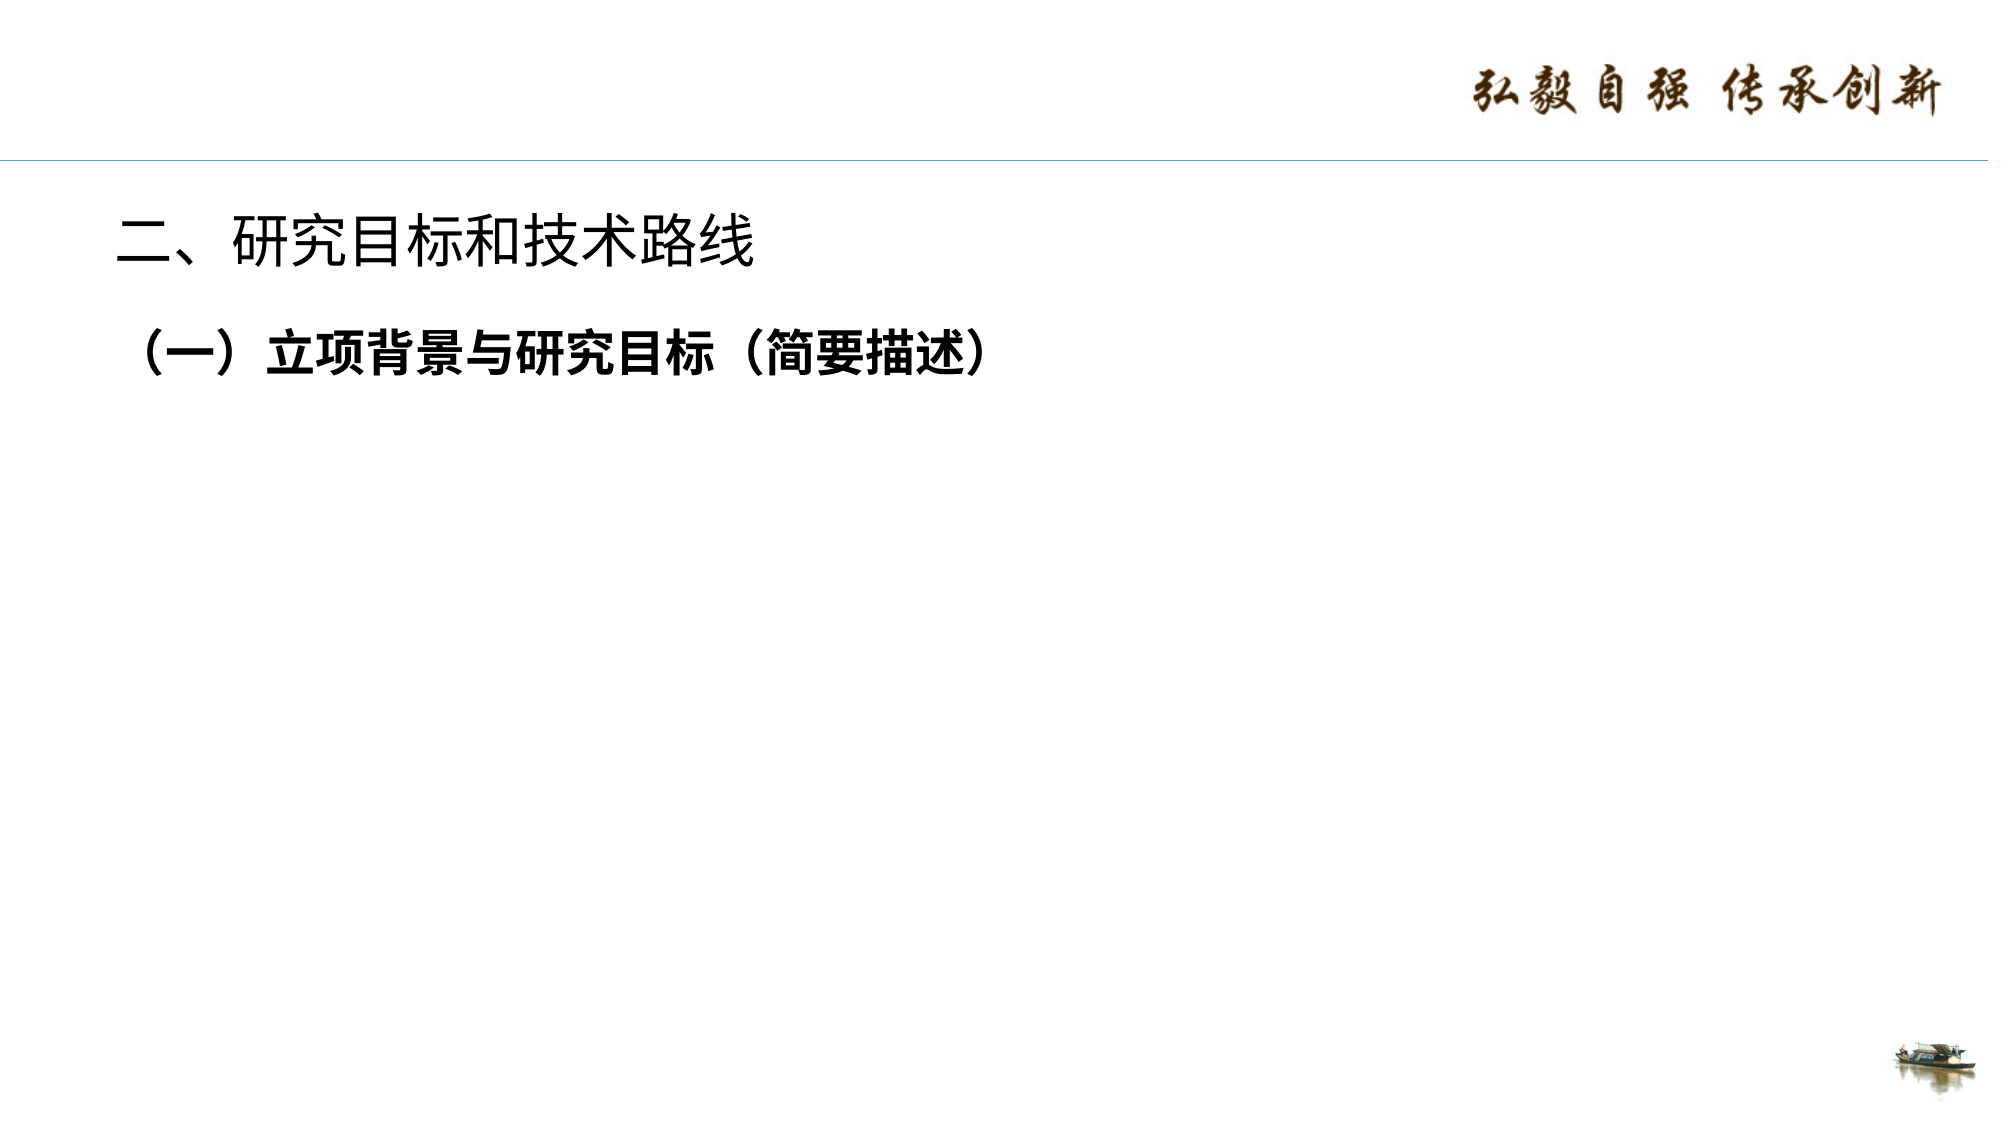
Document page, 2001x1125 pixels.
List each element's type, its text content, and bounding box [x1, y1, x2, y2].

text_box 二、研究目标和技术路线 [100, 196, 1341, 282]
picture [1443, 24, 1988, 160]
text_box （一）立项背景与研究目标（简要描述） [100, 314, 1341, 389]
picture [1879, 1024, 1988, 1112]
